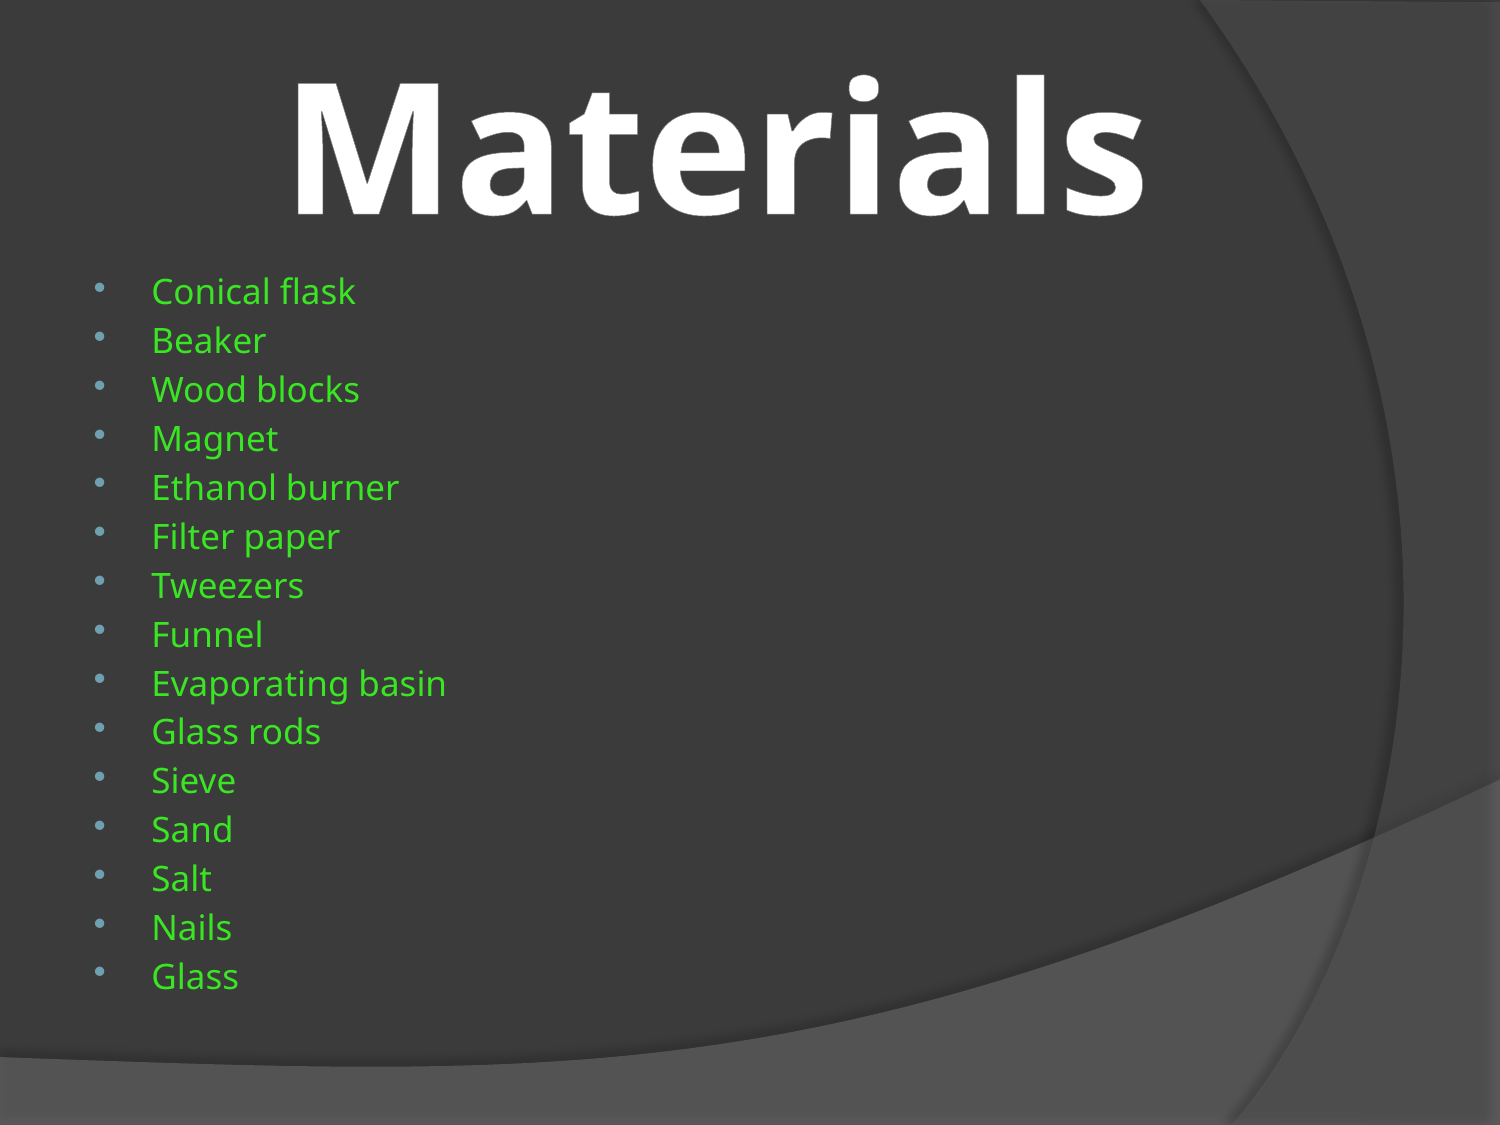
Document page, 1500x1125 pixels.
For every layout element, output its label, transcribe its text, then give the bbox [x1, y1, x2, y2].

list Conical flask Beaker Wood blocks Magnet Ethanol burner Filter paper Tweezers Funnel Evaporating basin Glass rods Sieve Sand Salt Nails Glass [75, 262, 1300, 1005]
text_box Materials [266, 23, 1165, 259]
